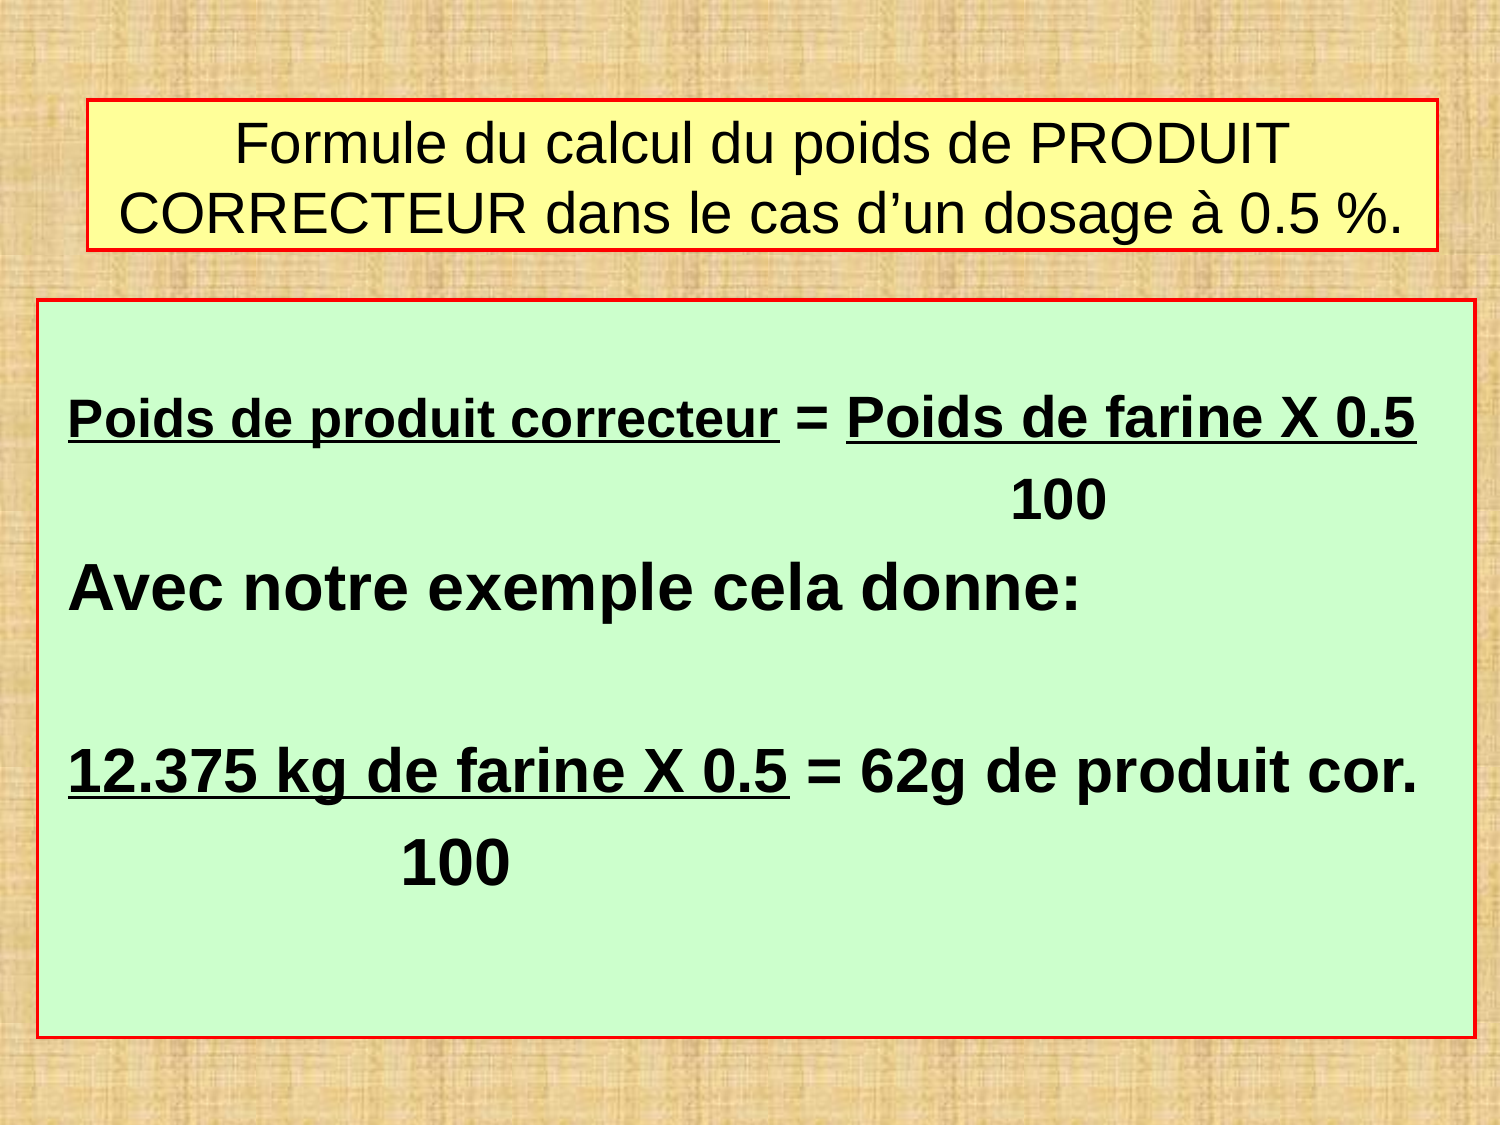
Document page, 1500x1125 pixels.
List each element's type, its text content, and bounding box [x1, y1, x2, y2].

title Formule du calcul du poids de PRODUIT CORRECTEUR dans le cas d’un dosage à 0.5 %. [87, 99, 1438, 250]
picture [0, 0, 1500, 1125]
list Poids de produit correcteur = Poids de farine X 0.5 100 Avec notre exemple cela donne: 12.375 kg de farine X 0.5 = 62g de produit cor. 100 [37, 299, 1475, 1038]
